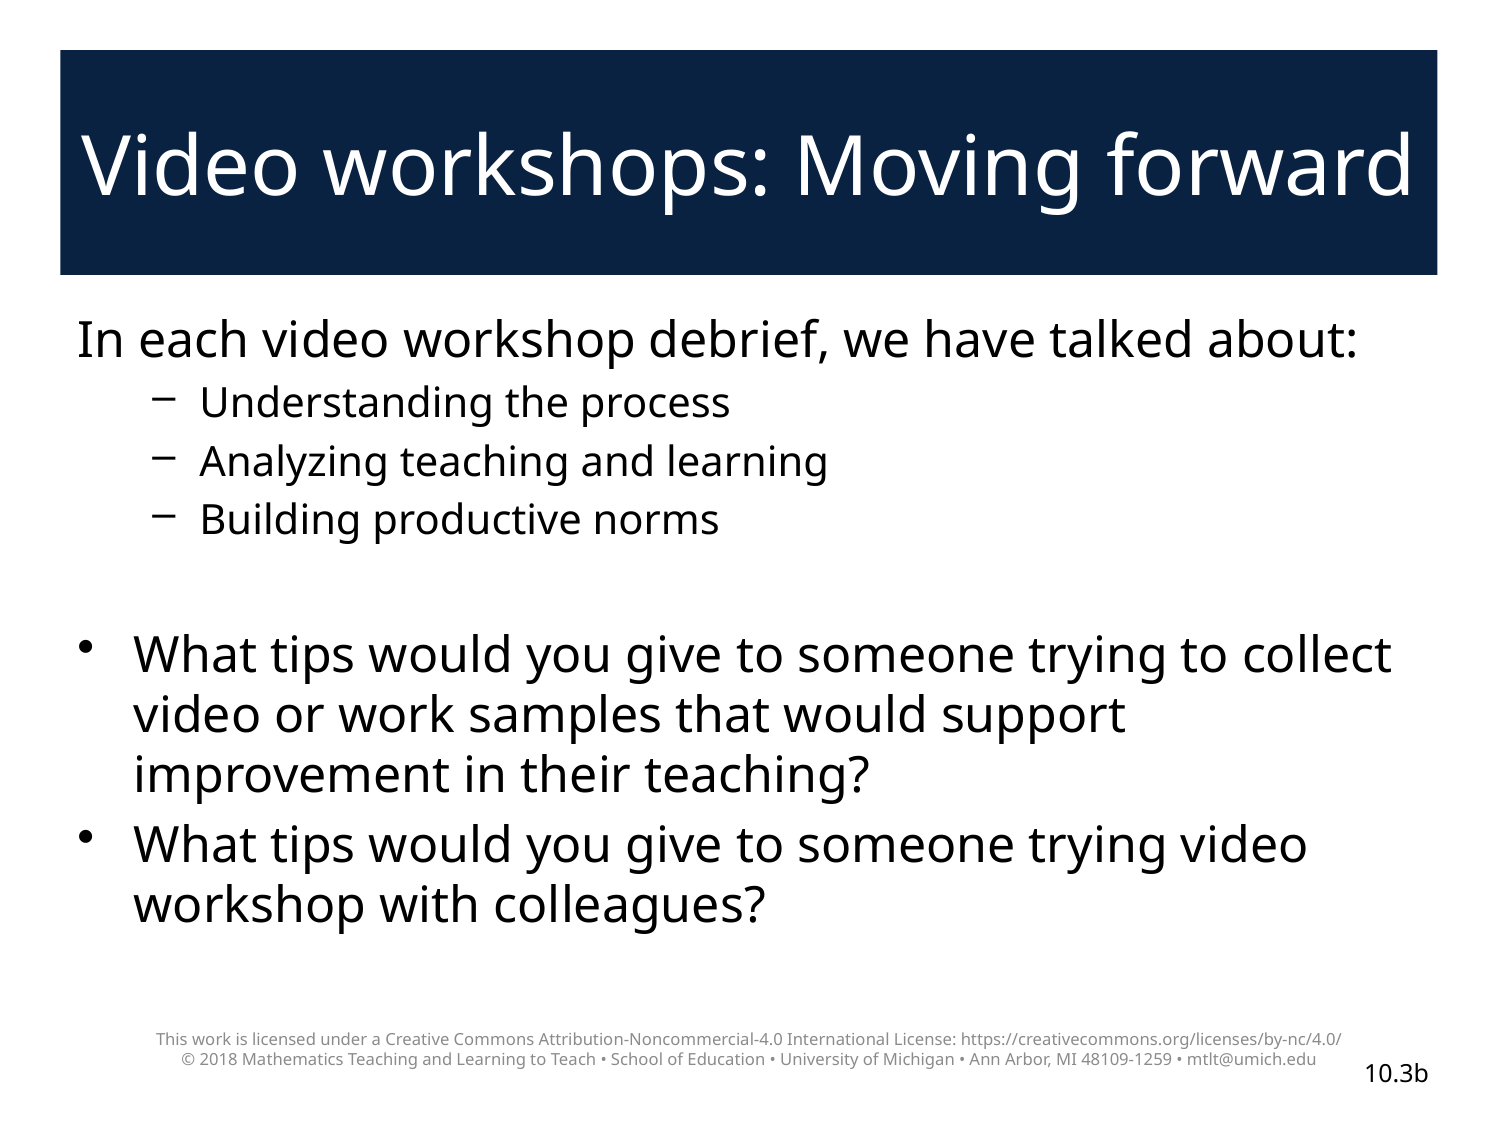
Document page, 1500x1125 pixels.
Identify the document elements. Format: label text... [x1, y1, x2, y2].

text_box 10.3b [1349, 1050, 1444, 1095]
list In each video workshop debrief, we have talked about: Understanding the process Analyzing teaching and learning Building productive norms What tips would you give to someone trying to collect video or work samples that would support improvement in their teaching? What tips would you give to someone trying video workshop with colleagues? [62, 299, 1438, 1005]
footer This work is licensed under a Creative Commons Attribution-Noncommercial-4.0 International License: https://creativecommons.org/licenses/by-nc/4.0/ © 2018 Mathematics Teaching and Learning to Teach • School of Education • University of Michigan • Ann Arbor, MI 48109-1259 • mtlt@umich.edu [62, 1009, 1438, 1088]
title Video workshops: Moving forward [60, 50, 1438, 275]
